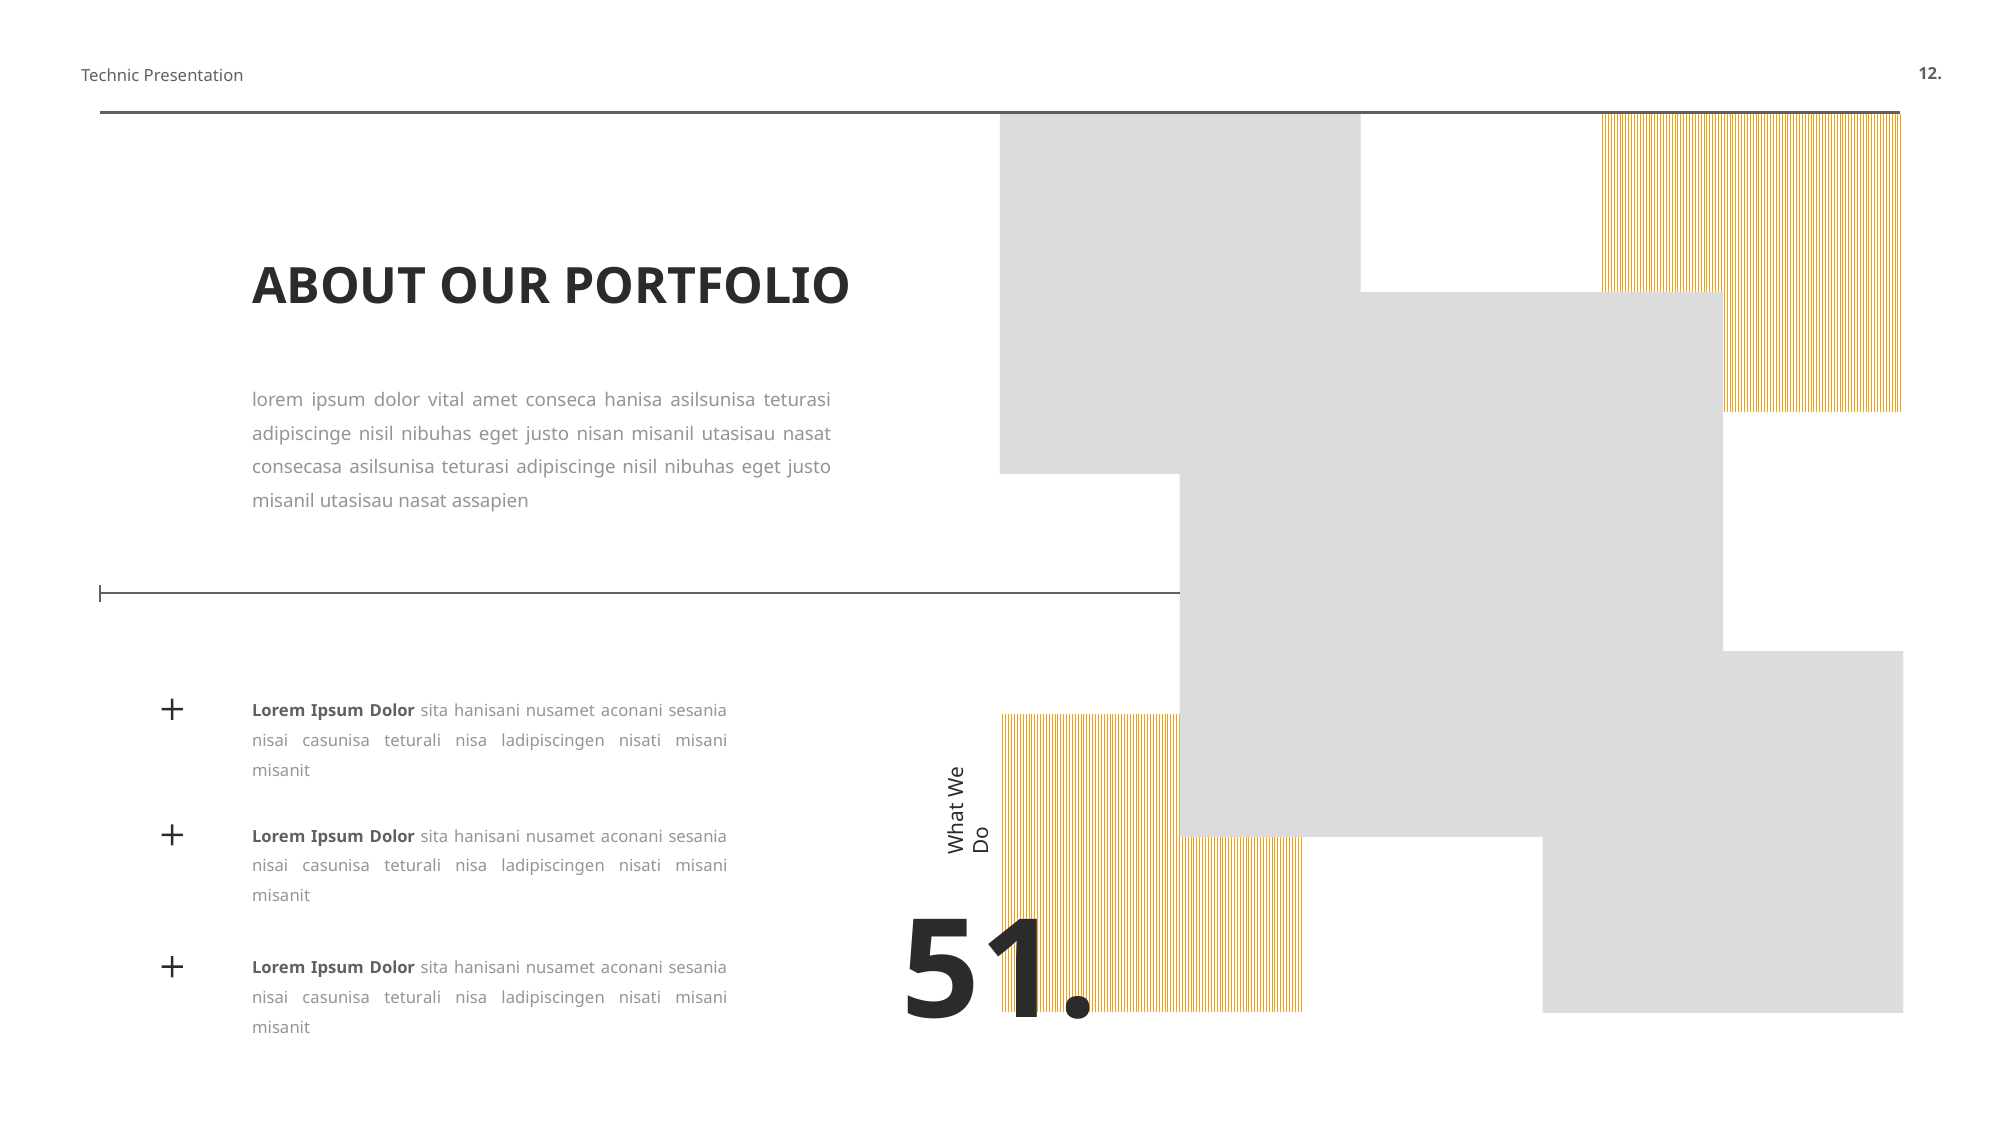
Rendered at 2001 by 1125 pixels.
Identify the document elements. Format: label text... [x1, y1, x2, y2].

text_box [99, 584, 1180, 602]
text_box What We Do [934, 731, 1000, 870]
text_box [161, 682, 743, 755]
text_box 51. [886, 872, 1154, 1053]
picture [999, 114, 1904, 1013]
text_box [161, 939, 743, 1013]
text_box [83, 55, 1918, 93]
text_box ABOUT OUR PORTFOLIO [237, 246, 875, 322]
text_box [161, 807, 743, 881]
text_box lorem ipsum dolor vital amet conseca hanisa asilsunisa teturasi adipiscinge nisil nibuhas eget justo nisan misanil utasisau nasat consecasa asilsunisa teturasi adipiscinge nisil nibuhas eget justo misanil utasisau nasat assapien [237, 369, 846, 519]
